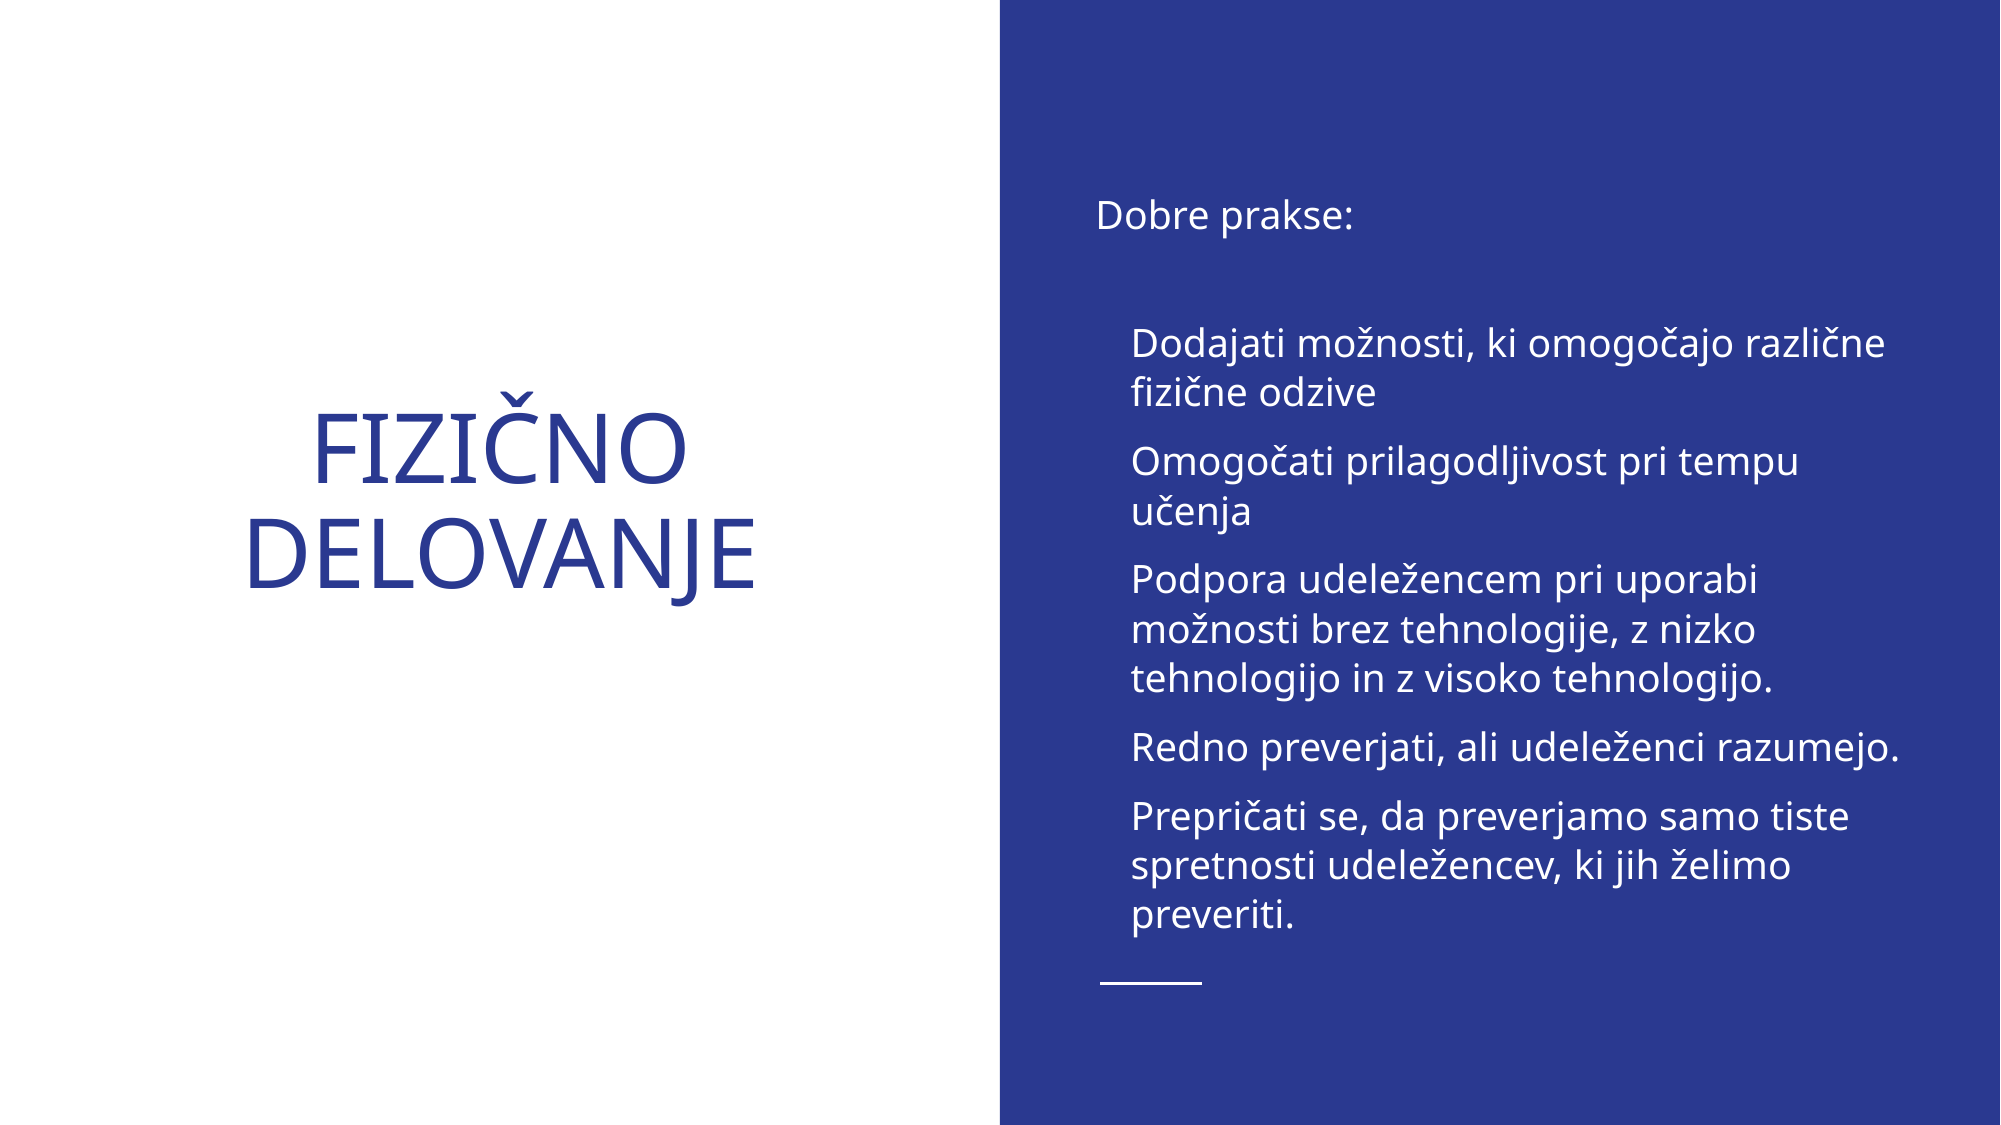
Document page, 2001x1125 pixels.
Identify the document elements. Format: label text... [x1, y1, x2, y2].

list Dobre prakse: Dodajati možnosti, ki omogočajo različne fizične odzive Omogočati prilagodljivost pri tempu učenja Podpora udeležencem pri uporabi možnosti brez tehnologije, z nizko tehnologijo in z visoko tehnologijo. Redno preverjati, ali udeleženci razumejo. Prepričati se, da preverjamo samo tiste spretnosti udeležencev, ki jih želimo preveriti. [1080, 158, 1920, 967]
title FIZIČNO DELOVANJE [58, 391, 943, 734]
